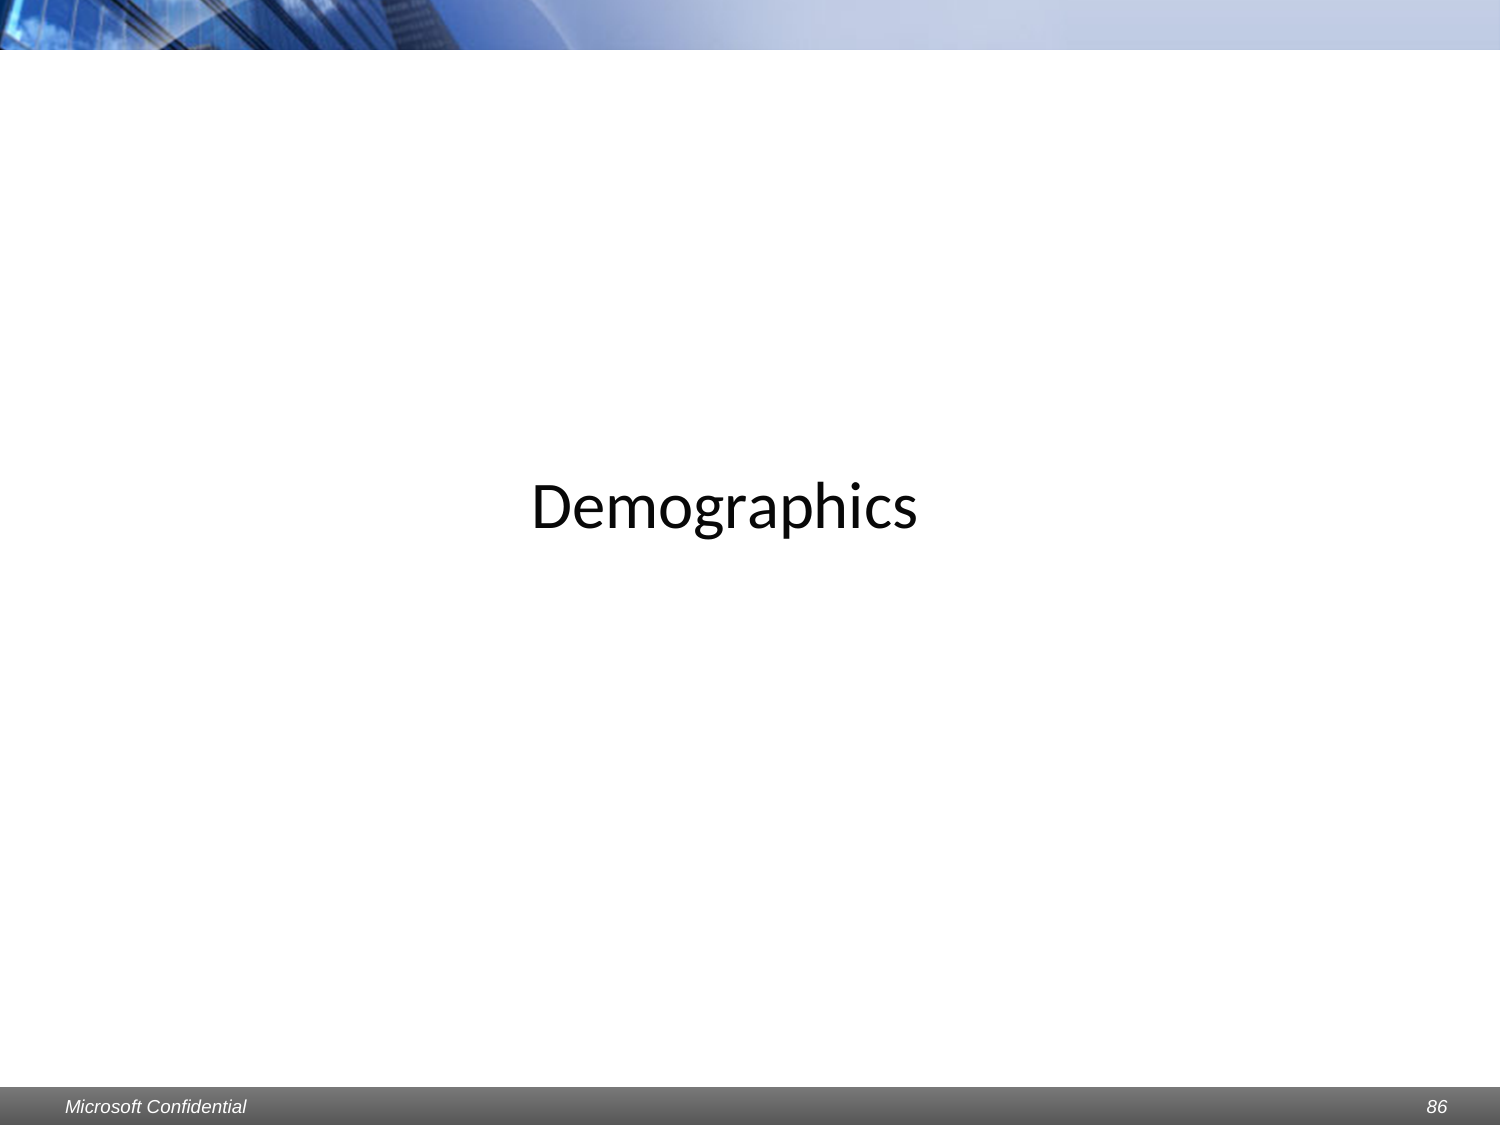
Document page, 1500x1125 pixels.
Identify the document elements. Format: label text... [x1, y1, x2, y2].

title Demographics [0, 470, 1450, 534]
picture [0, 0, 1500, 51]
